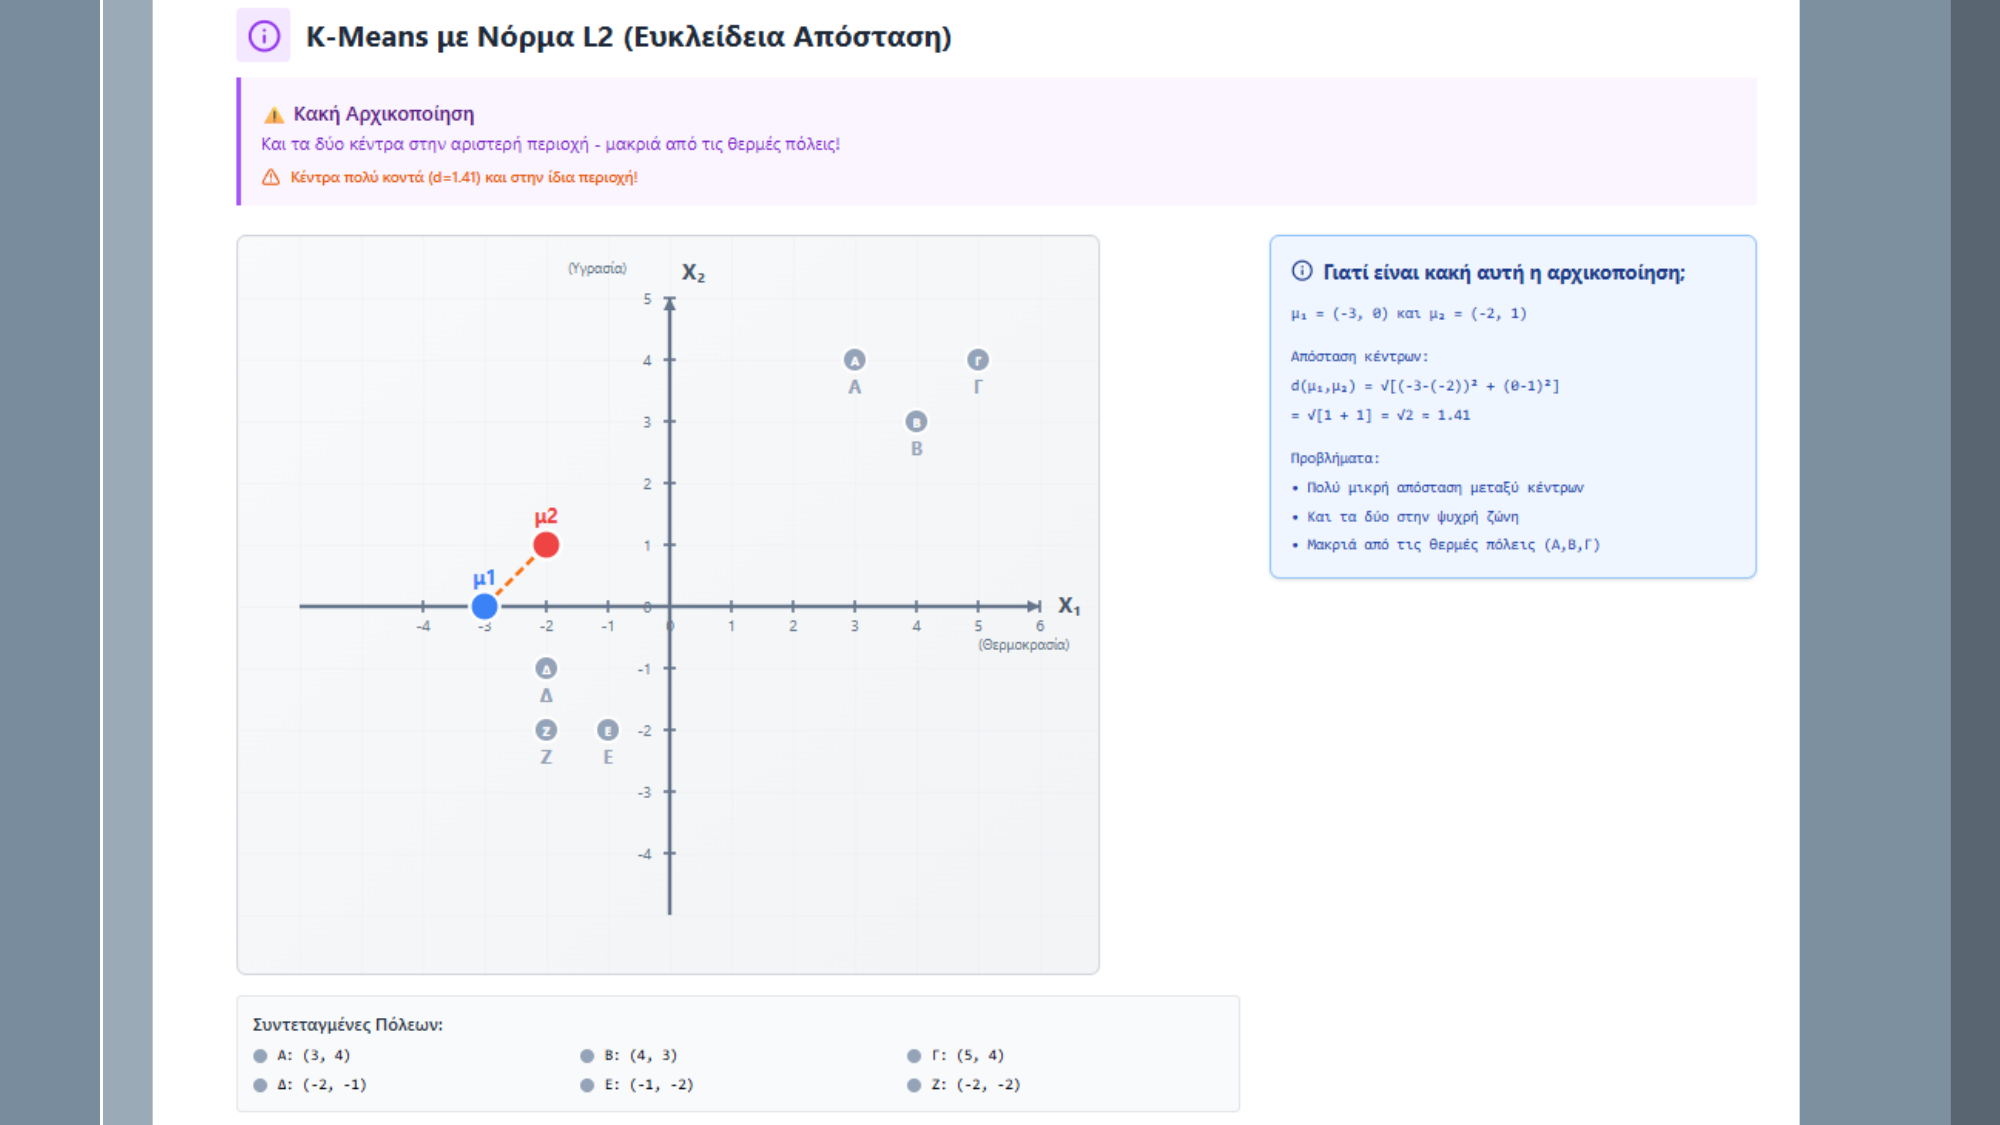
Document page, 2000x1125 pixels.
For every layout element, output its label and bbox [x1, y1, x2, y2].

picture [232, 0, 1768, 1125]
